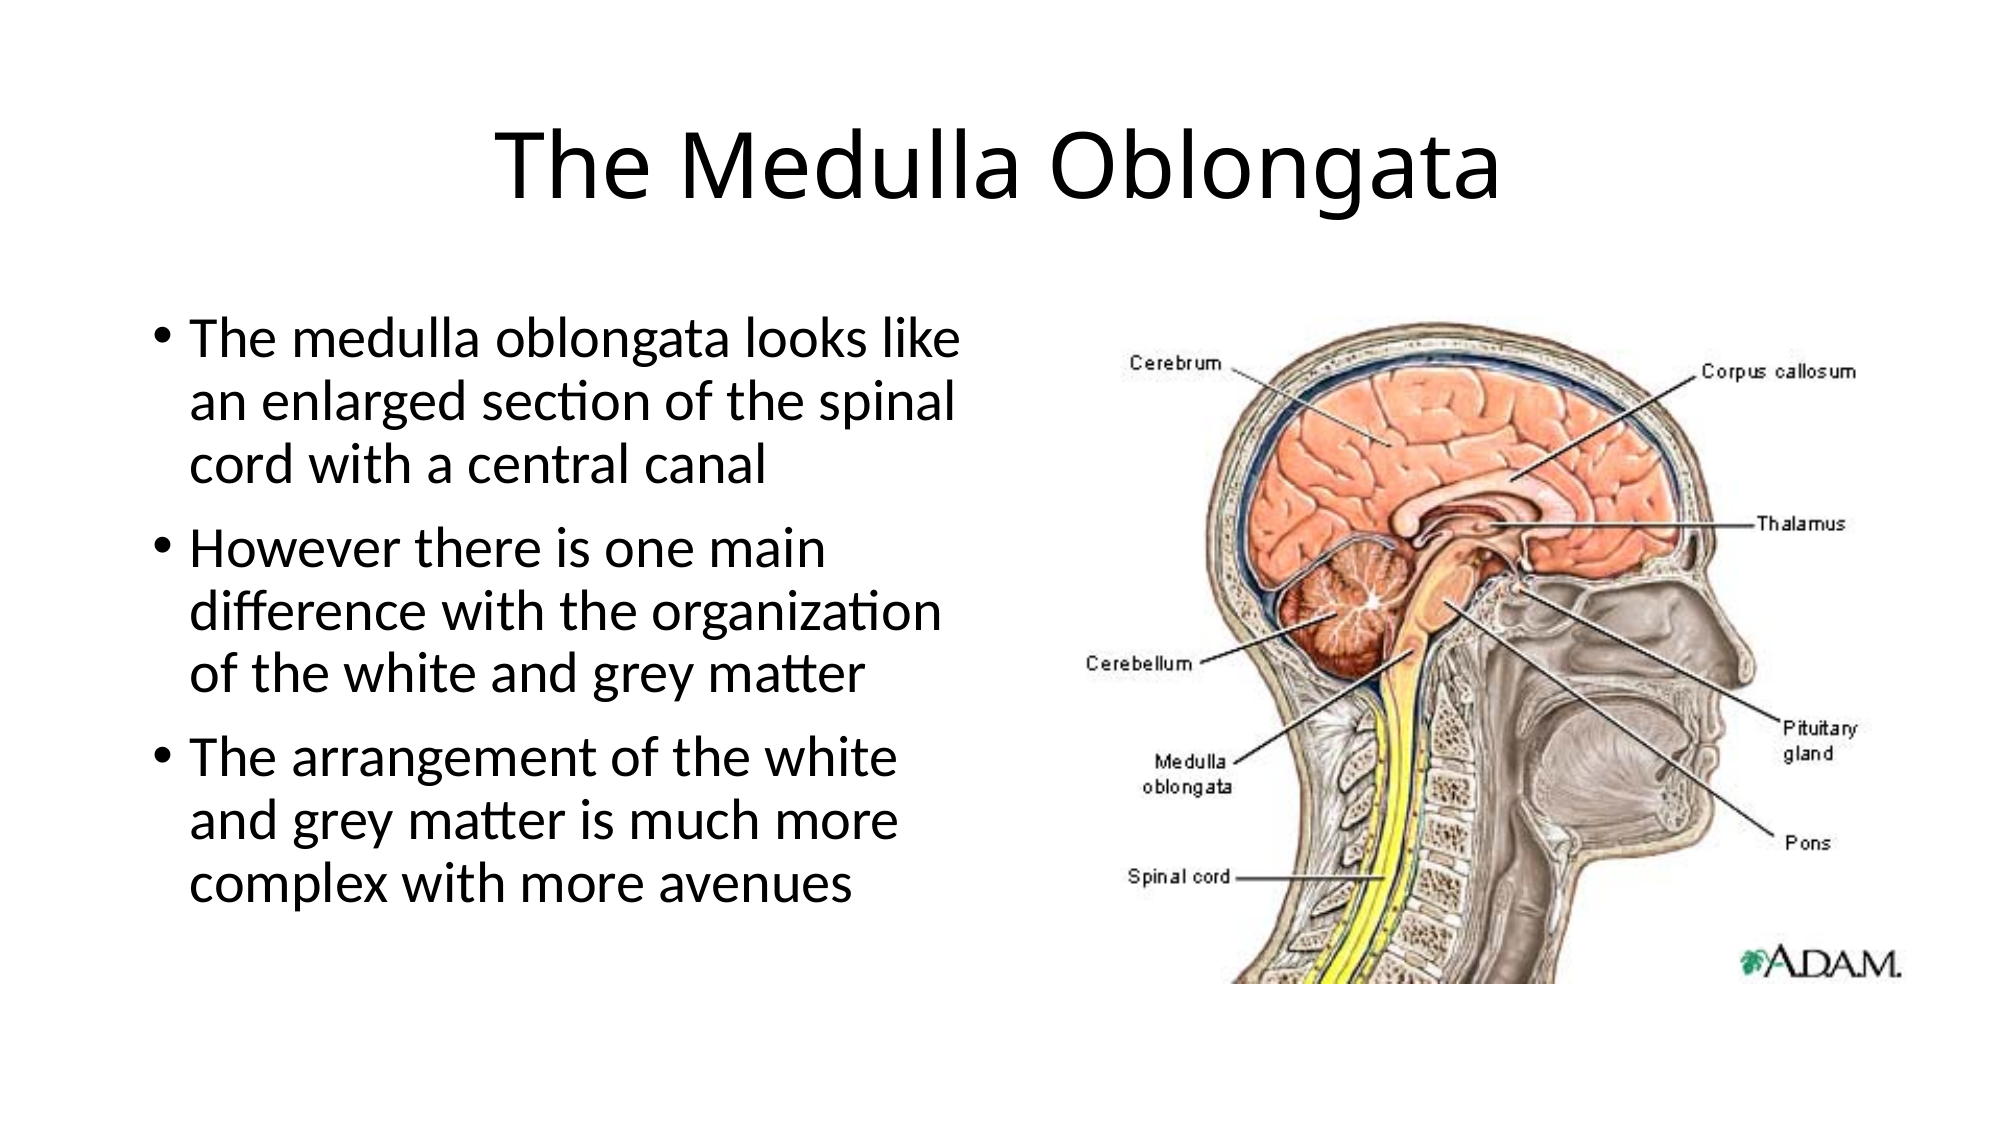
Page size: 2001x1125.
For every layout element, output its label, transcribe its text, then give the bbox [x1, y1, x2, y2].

title The Medulla Oblongata [137, 59, 1863, 278]
list The medulla oblongata looks like an enlarged section of the spinal cord with a central canal However there is one main difference with the organization of the white and grey matter The arrangement of the white and grey matter is much more complex with more avenues [137, 299, 988, 1014]
picture [1071, 316, 1906, 984]
